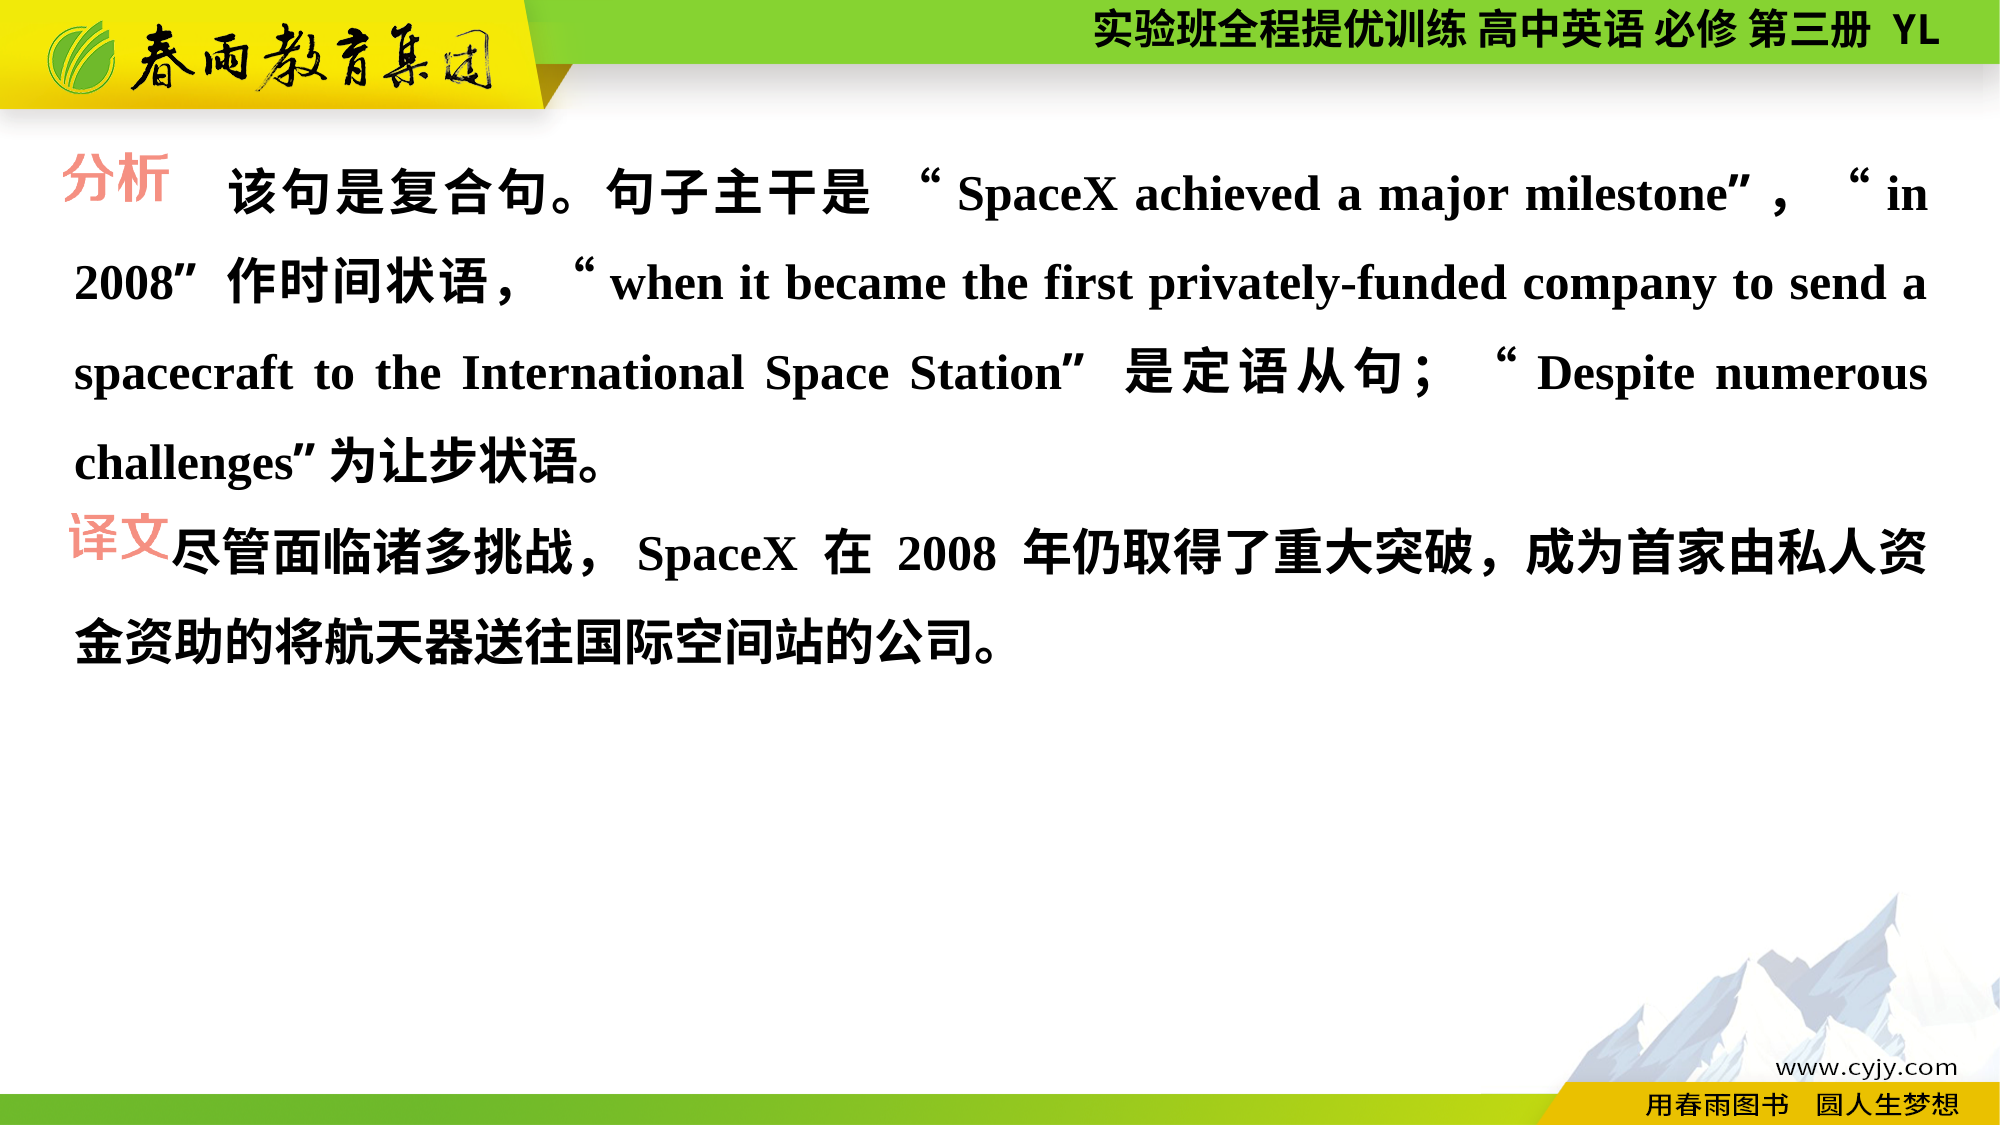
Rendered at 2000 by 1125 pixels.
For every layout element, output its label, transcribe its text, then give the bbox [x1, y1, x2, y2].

picture [0, 0, 2000, 1125]
list 该句是复合句。句子主干是 “SpaceX achieved a major milestone”，“in 2008” 作时间状语，“when it became the first privately-funded company to send a spacecraft to the International Space Station” 是定语从句；“Despite numerous challenges”为让步状语。 尽管面临诸多挑战，SpaceX 在 2008 年仍取得了重大突破，成为首家由私人资金资助的将航天器送往国际空间站的公司。 [59, 122, 1944, 683]
